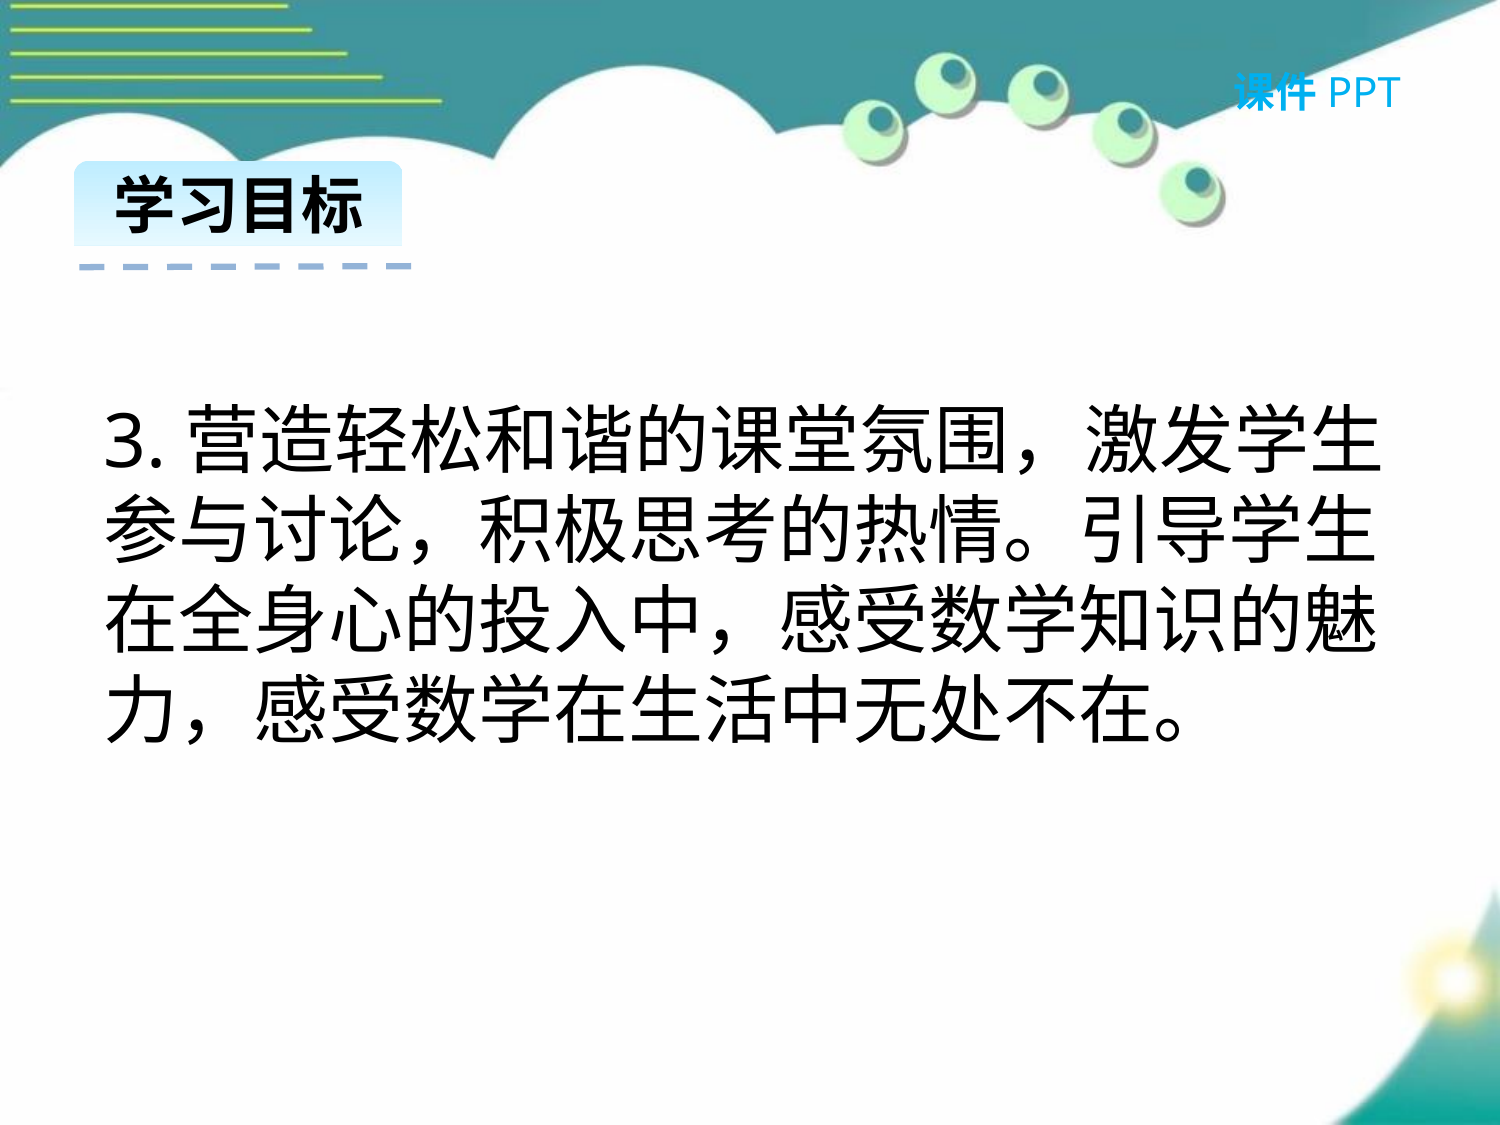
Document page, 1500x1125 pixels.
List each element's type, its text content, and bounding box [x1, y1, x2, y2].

text_box 课件PPT [1218, 58, 1418, 124]
text_box 3.营造轻松和谐的课堂氛围，激发学生参与讨论，积极思考的热情。引导学生在全身心的投入中，感受数学知识的魅力，感受数学在生活中无处不在。 [88, 385, 1405, 761]
picture [0, 0, 1500, 1125]
text_box 学习目标 [74, 160, 403, 246]
